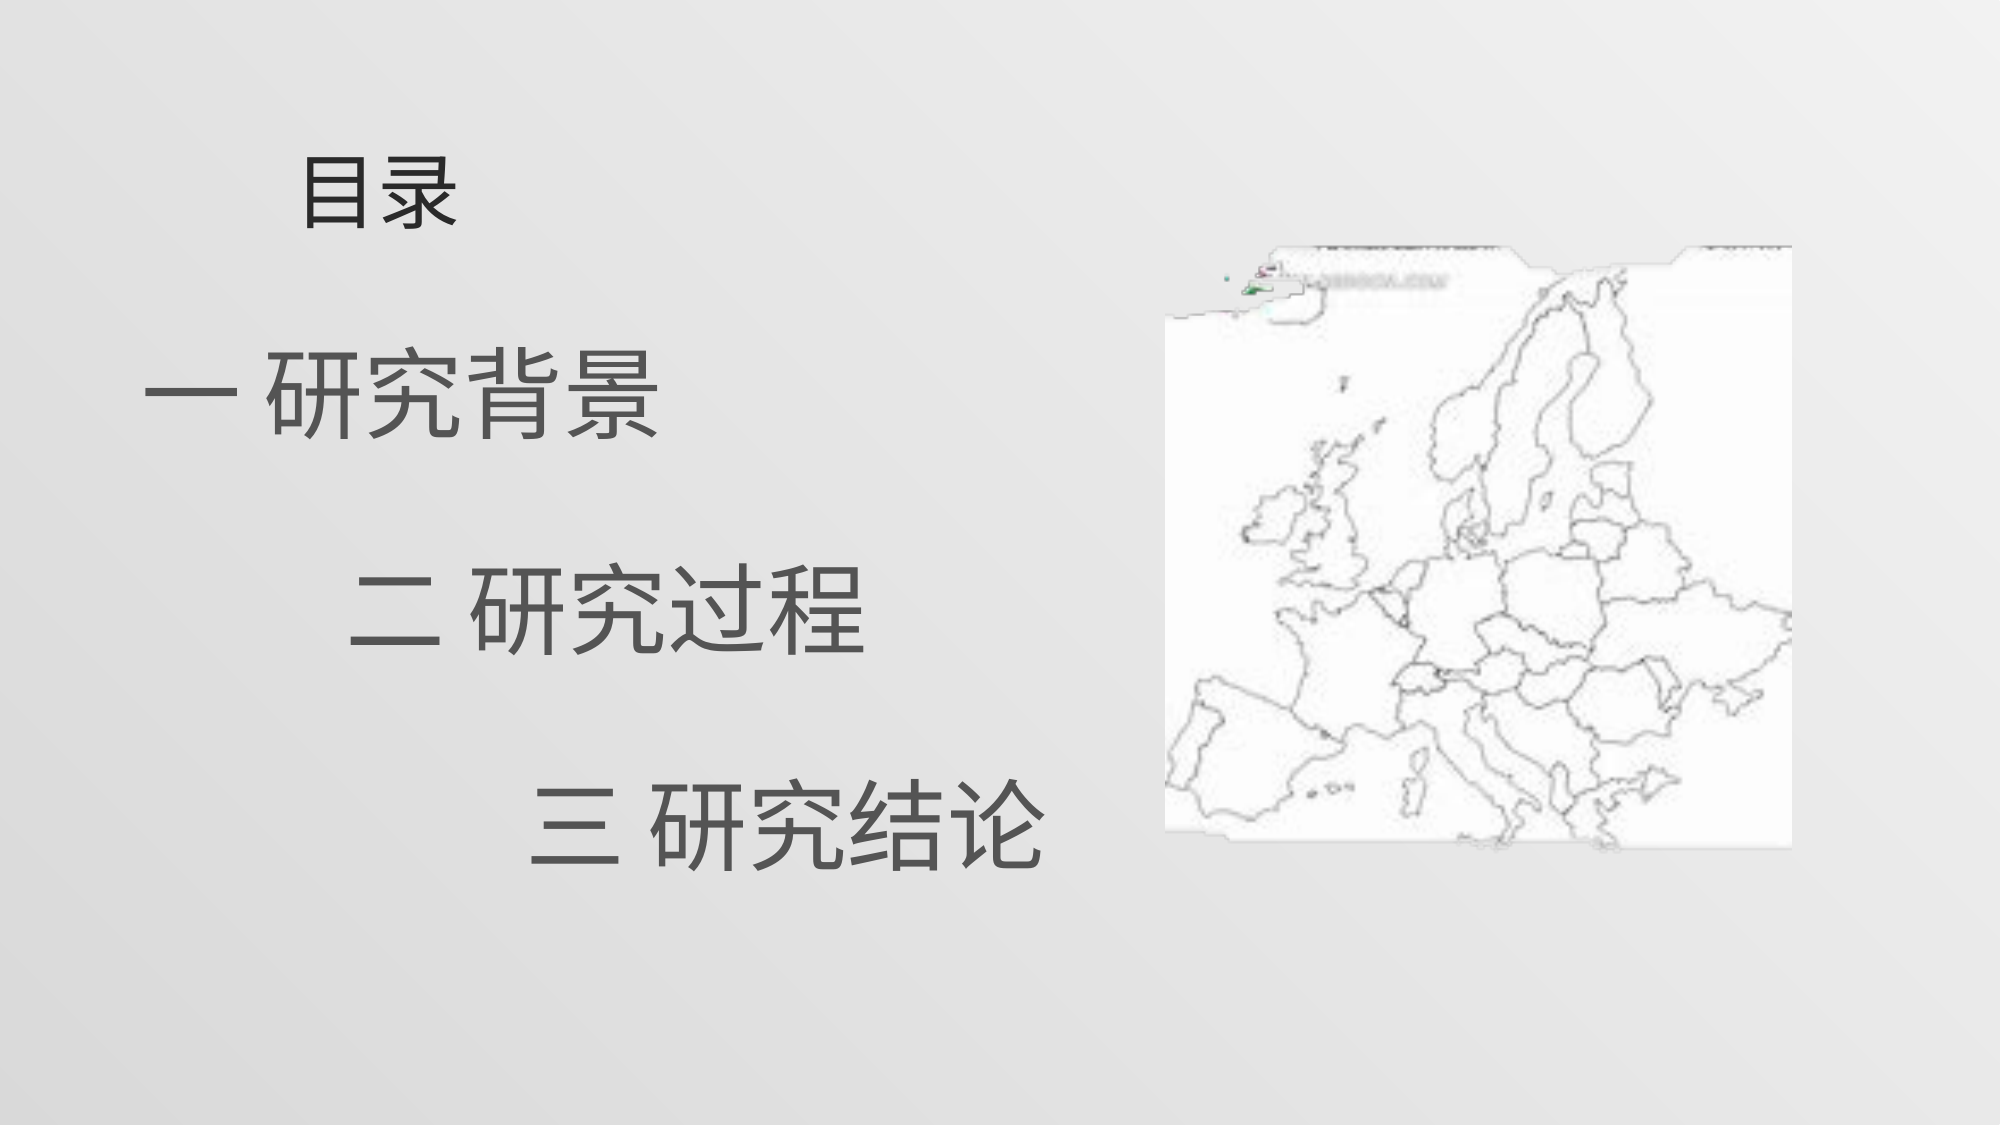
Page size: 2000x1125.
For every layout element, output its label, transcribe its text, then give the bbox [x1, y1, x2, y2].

title 目录 [279, 30, 539, 249]
text_box 一 研究背景 二 研究过程 三 研究结论 [126, 338, 1063, 893]
picture [1165, 207, 1792, 899]
